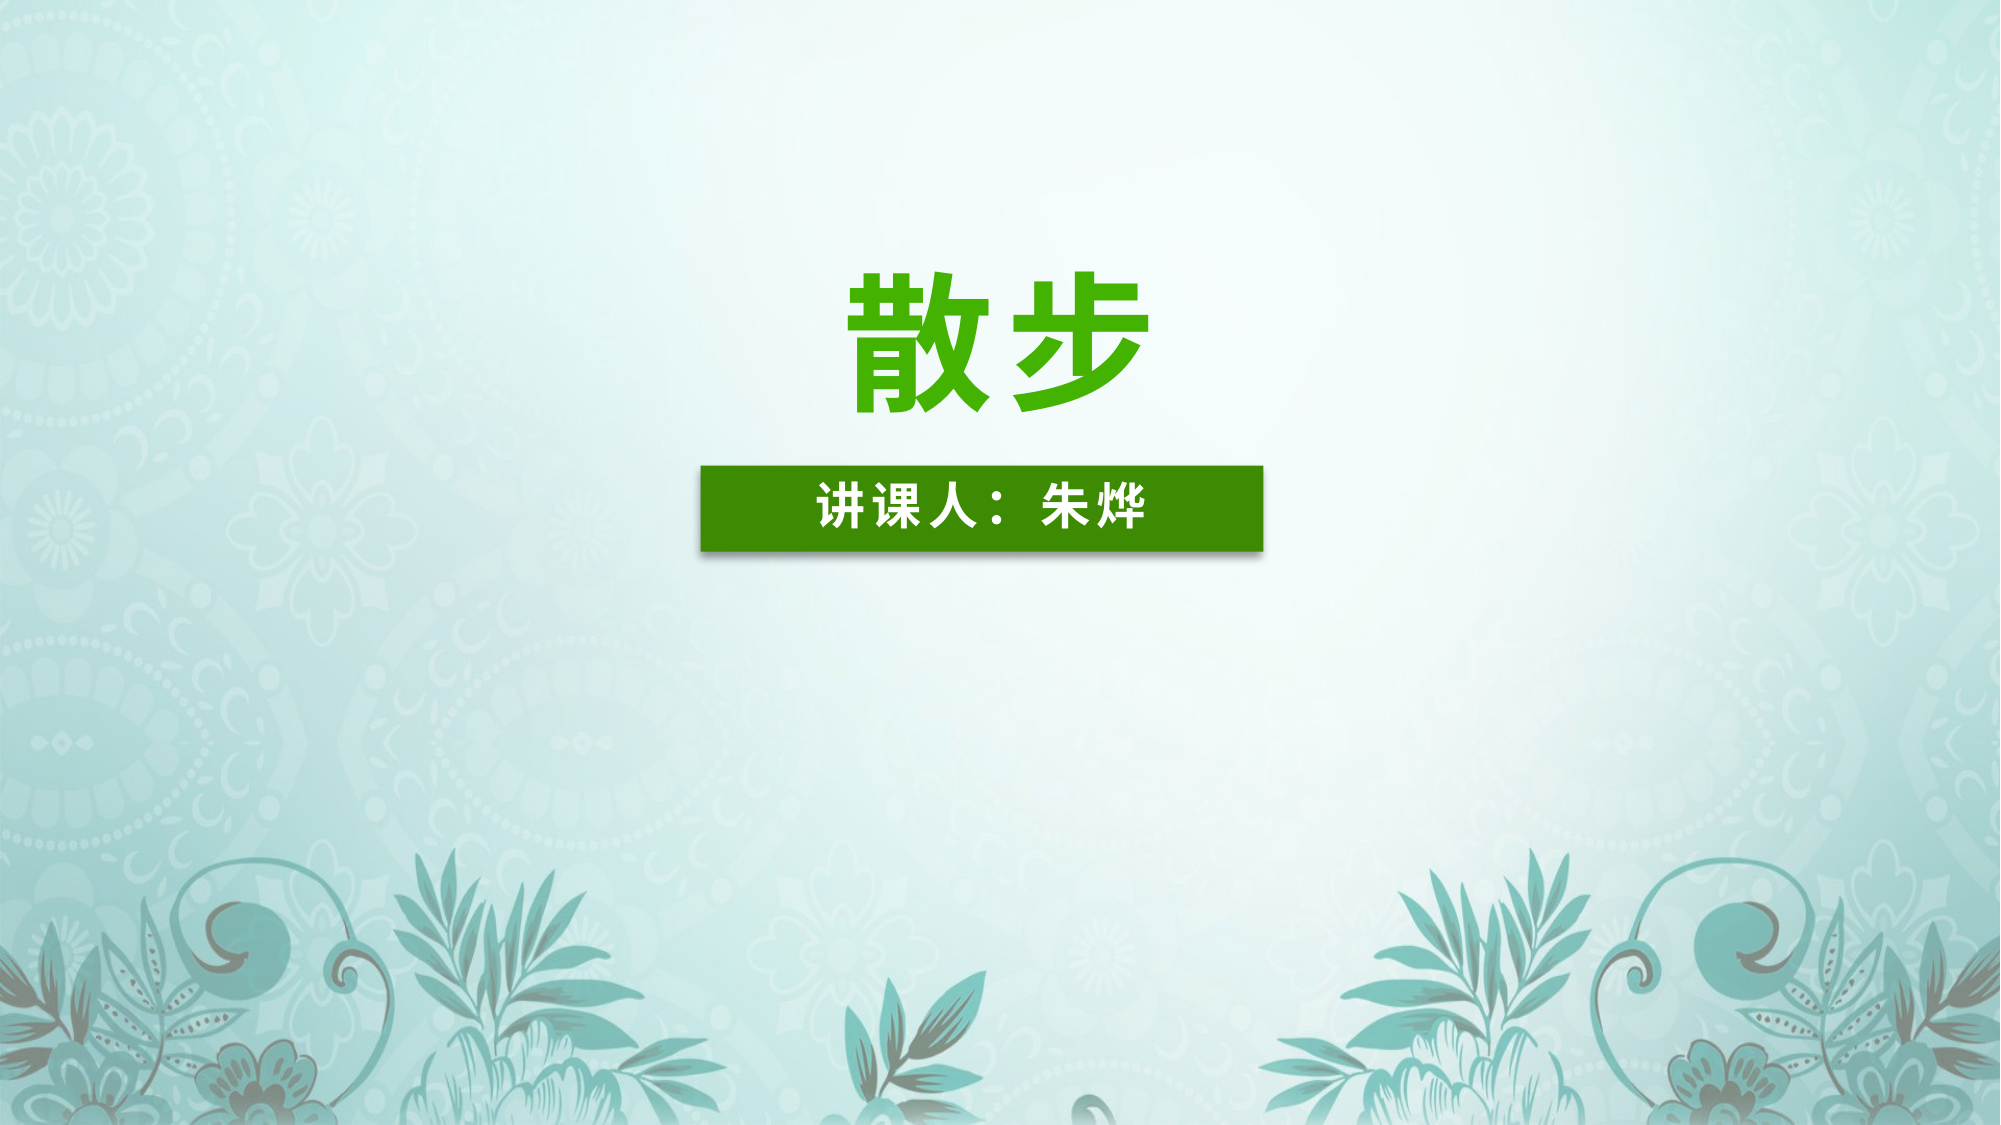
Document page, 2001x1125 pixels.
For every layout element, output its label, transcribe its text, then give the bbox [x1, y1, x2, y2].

text_box 散步 [164, 242, 1836, 437]
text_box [699, 465, 1264, 552]
